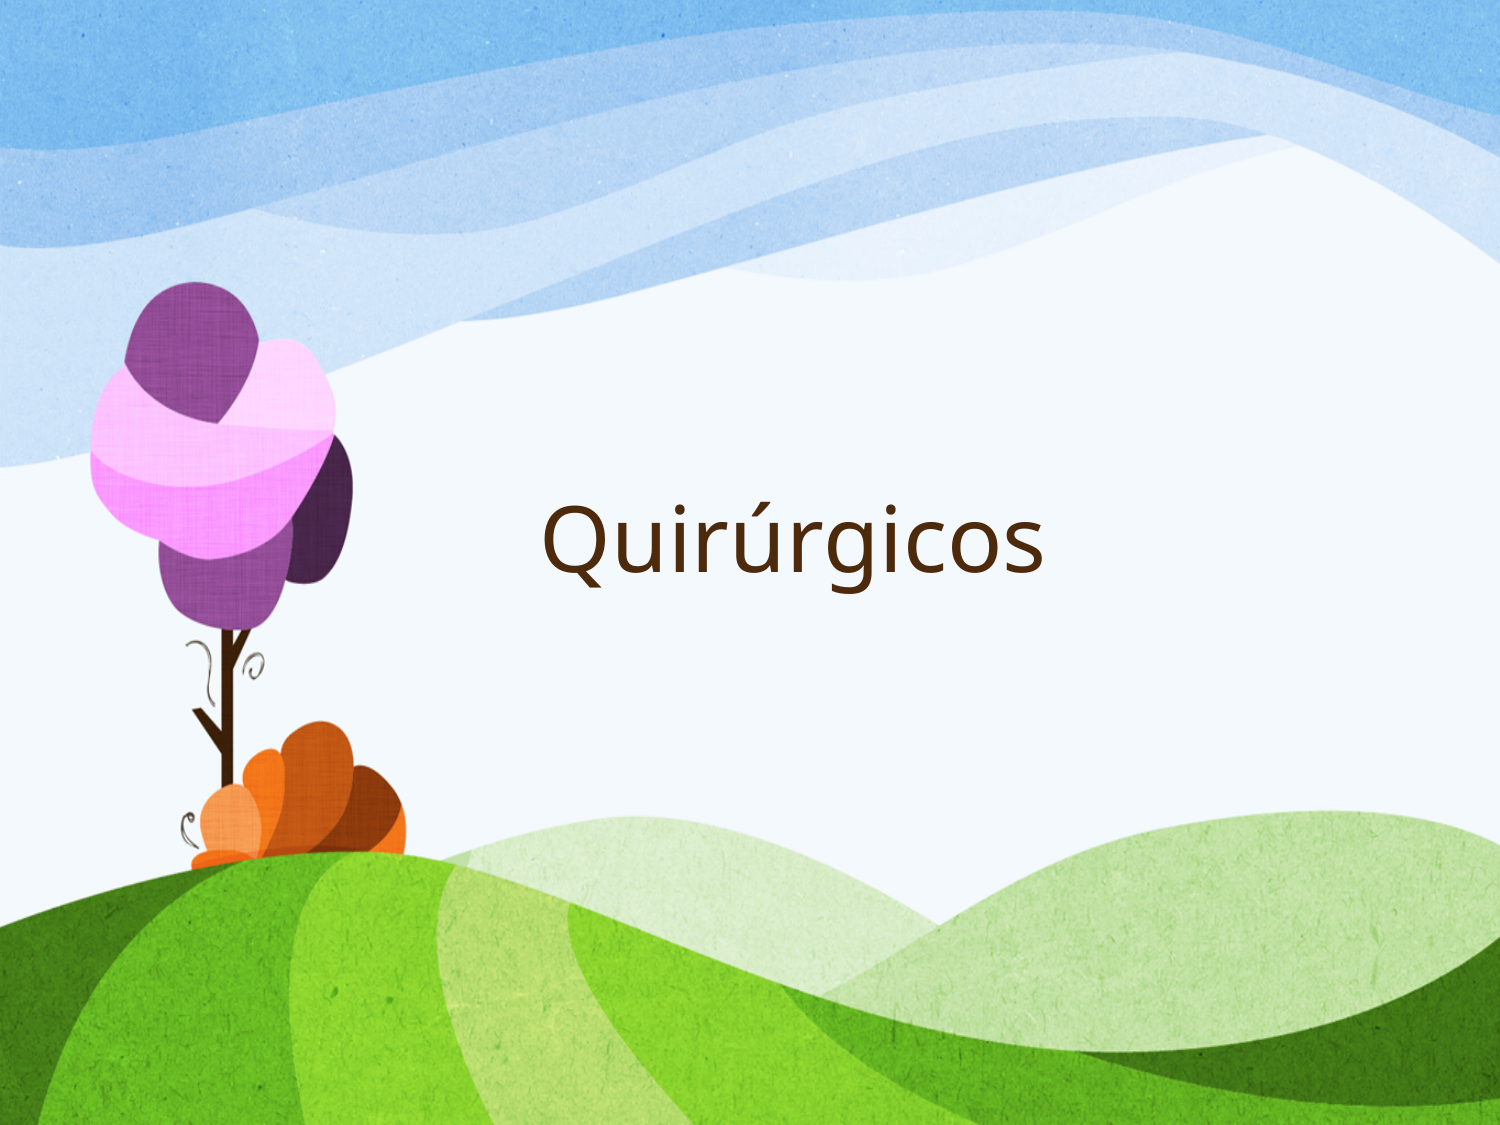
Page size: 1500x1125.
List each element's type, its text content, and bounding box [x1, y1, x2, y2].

picture [0, 0, 1500, 1125]
title Quirúrgicos [524, 299, 1369, 600]
